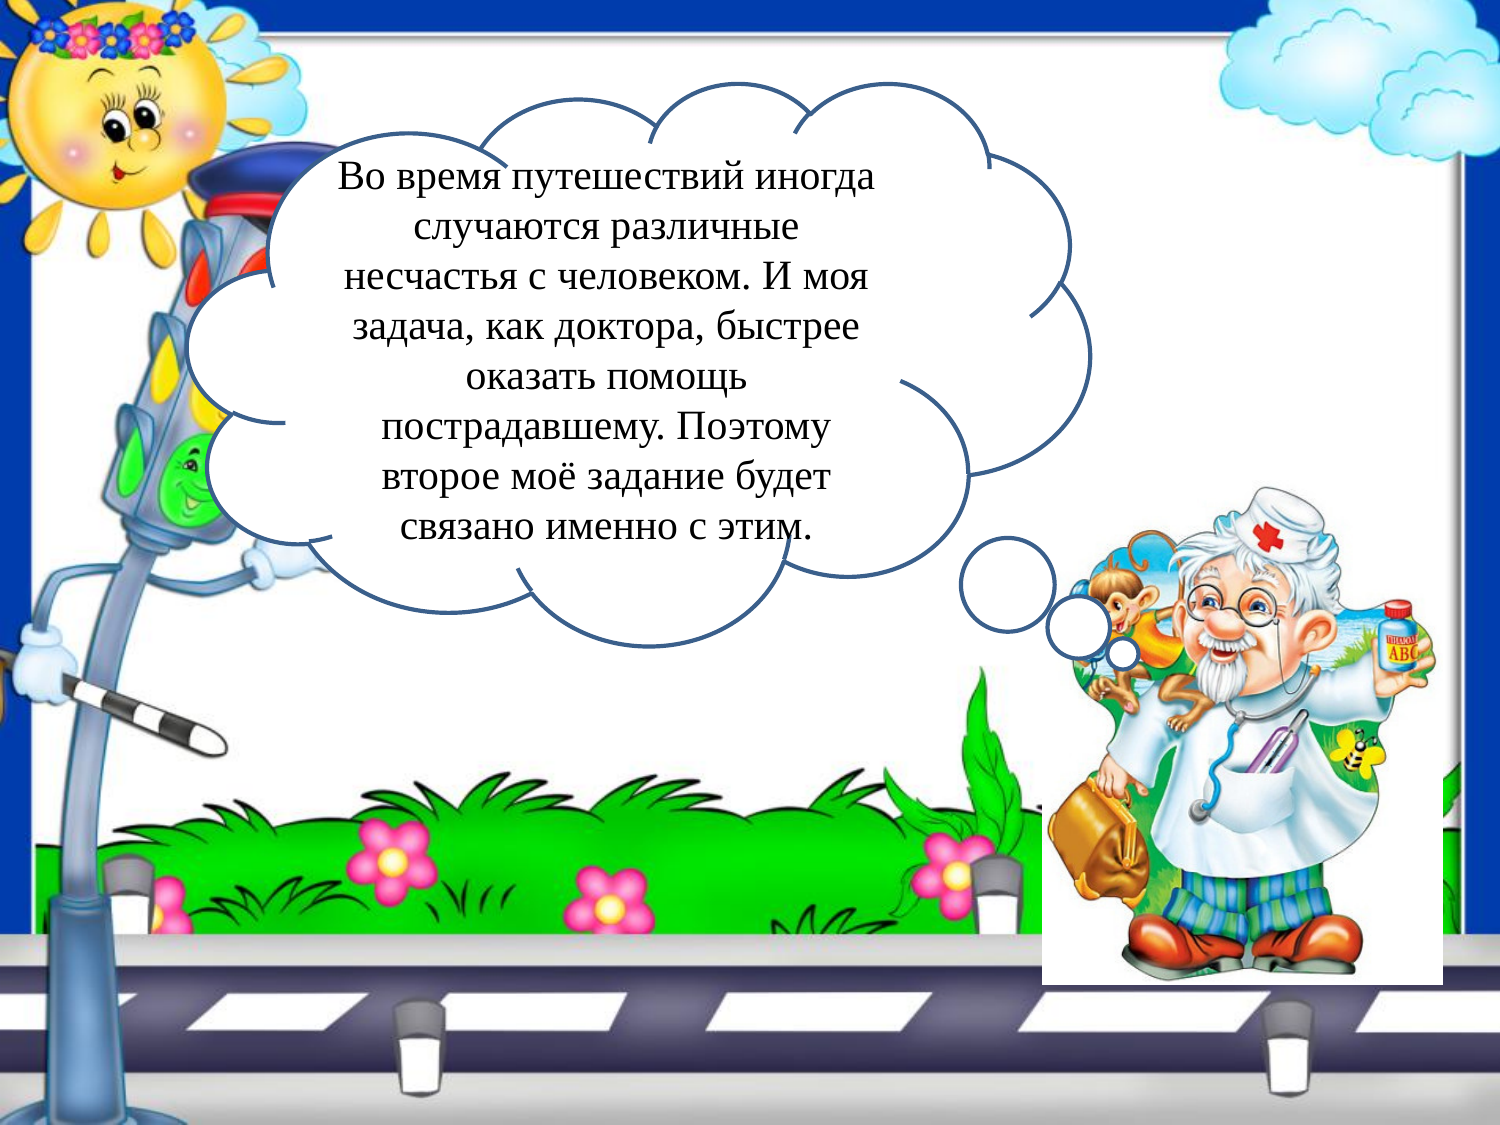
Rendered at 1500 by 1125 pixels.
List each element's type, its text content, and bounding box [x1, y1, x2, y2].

picture [0, 0, 1500, 1125]
text_box Во время путешествий иногда случаются различные несчастья с человеком. И моя задача, как доктора, быстрее оказать помощь пострадавшему. Поэтому второе моё задание будет связано именно с этим. [184, 81, 1093, 649]
